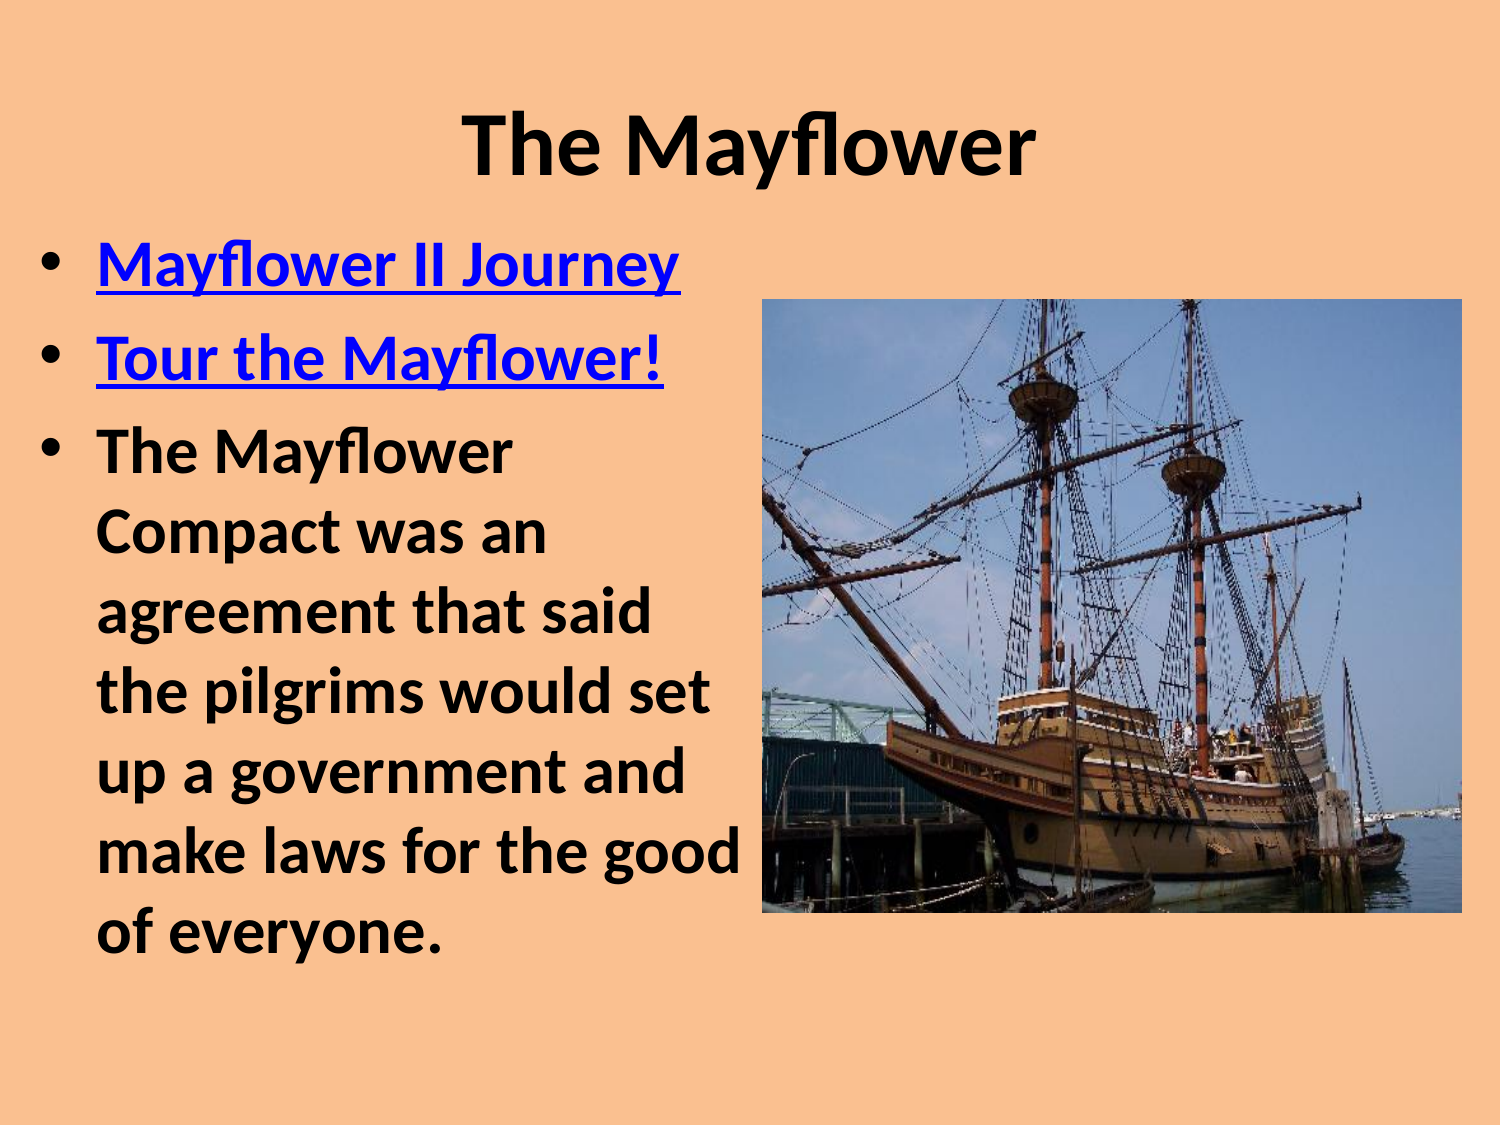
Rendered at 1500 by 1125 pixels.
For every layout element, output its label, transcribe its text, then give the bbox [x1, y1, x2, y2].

title The Mayflower [74, 44, 1426, 233]
picture [762, 299, 1462, 913]
list Mayflower II Journey Tour the Mayflower! The Mayflower Compact was an agreement that said the pilgrims would set up a government and make laws for the good of everyone. [24, 212, 776, 1006]
